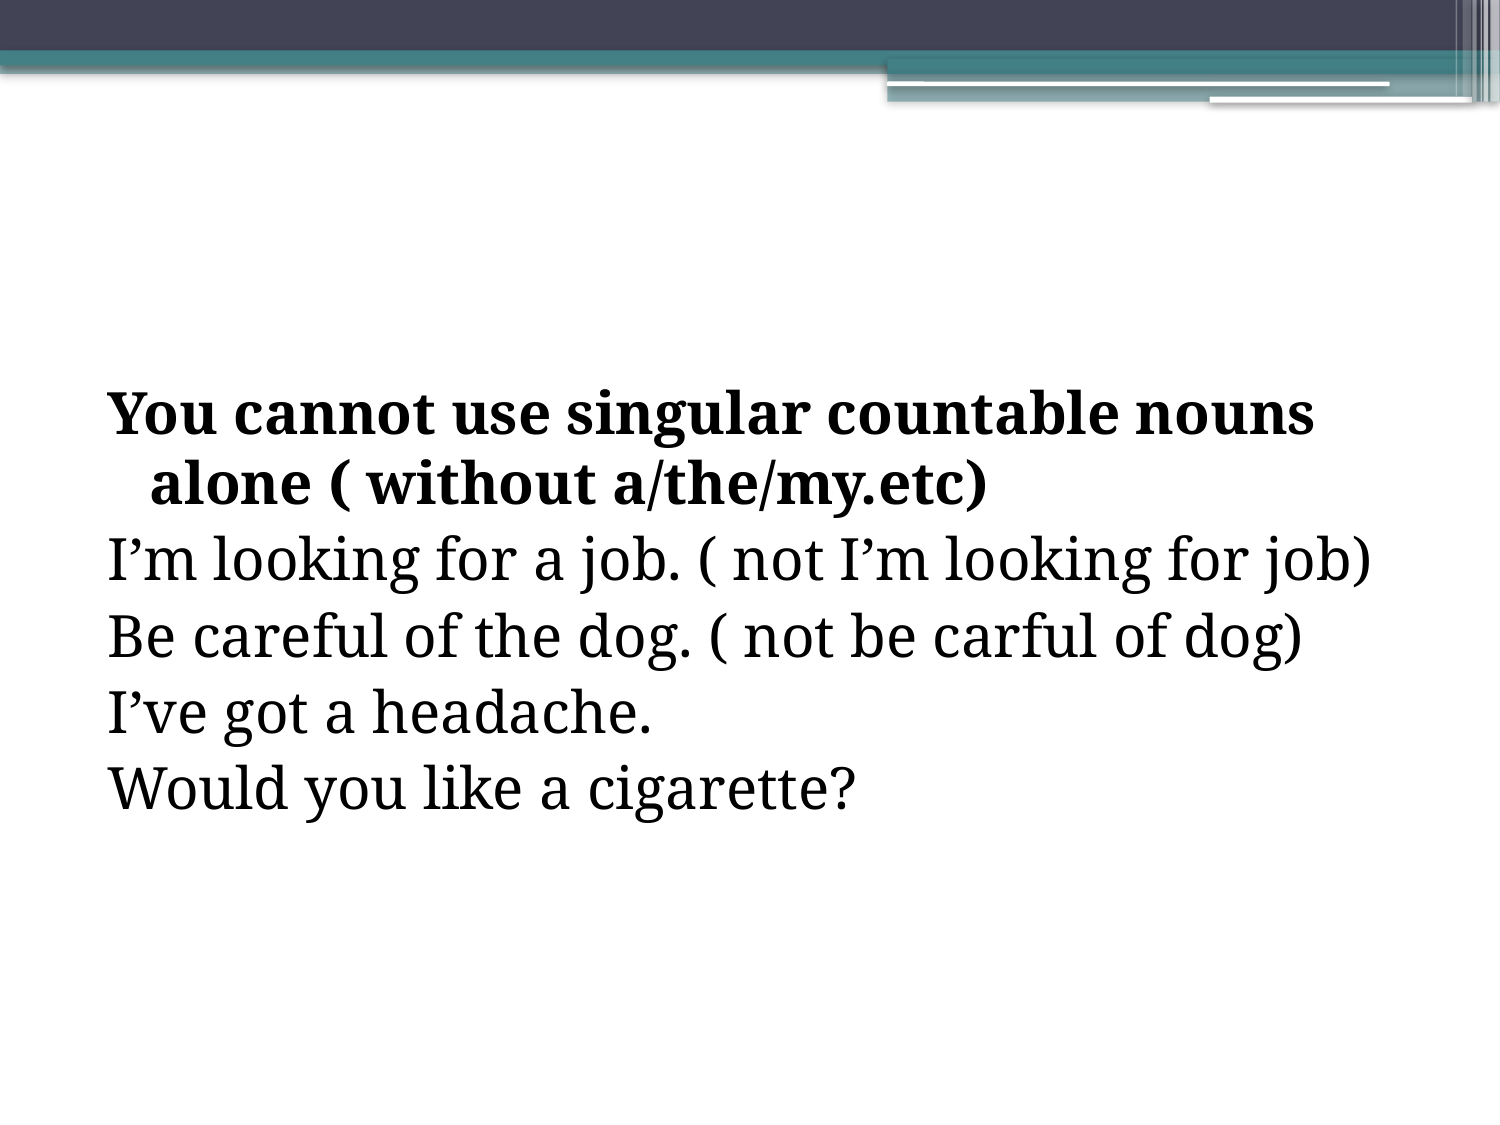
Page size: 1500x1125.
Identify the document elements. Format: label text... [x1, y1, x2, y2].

list You cannot use singular countable nouns alone ( without a/the/my.etc) I’m looking for a job. ( not I’m looking for job) Be careful of the dog. ( not be carful of dog) I’ve got a headache. Would you like a cigarette? [75, 368, 1425, 1079]
